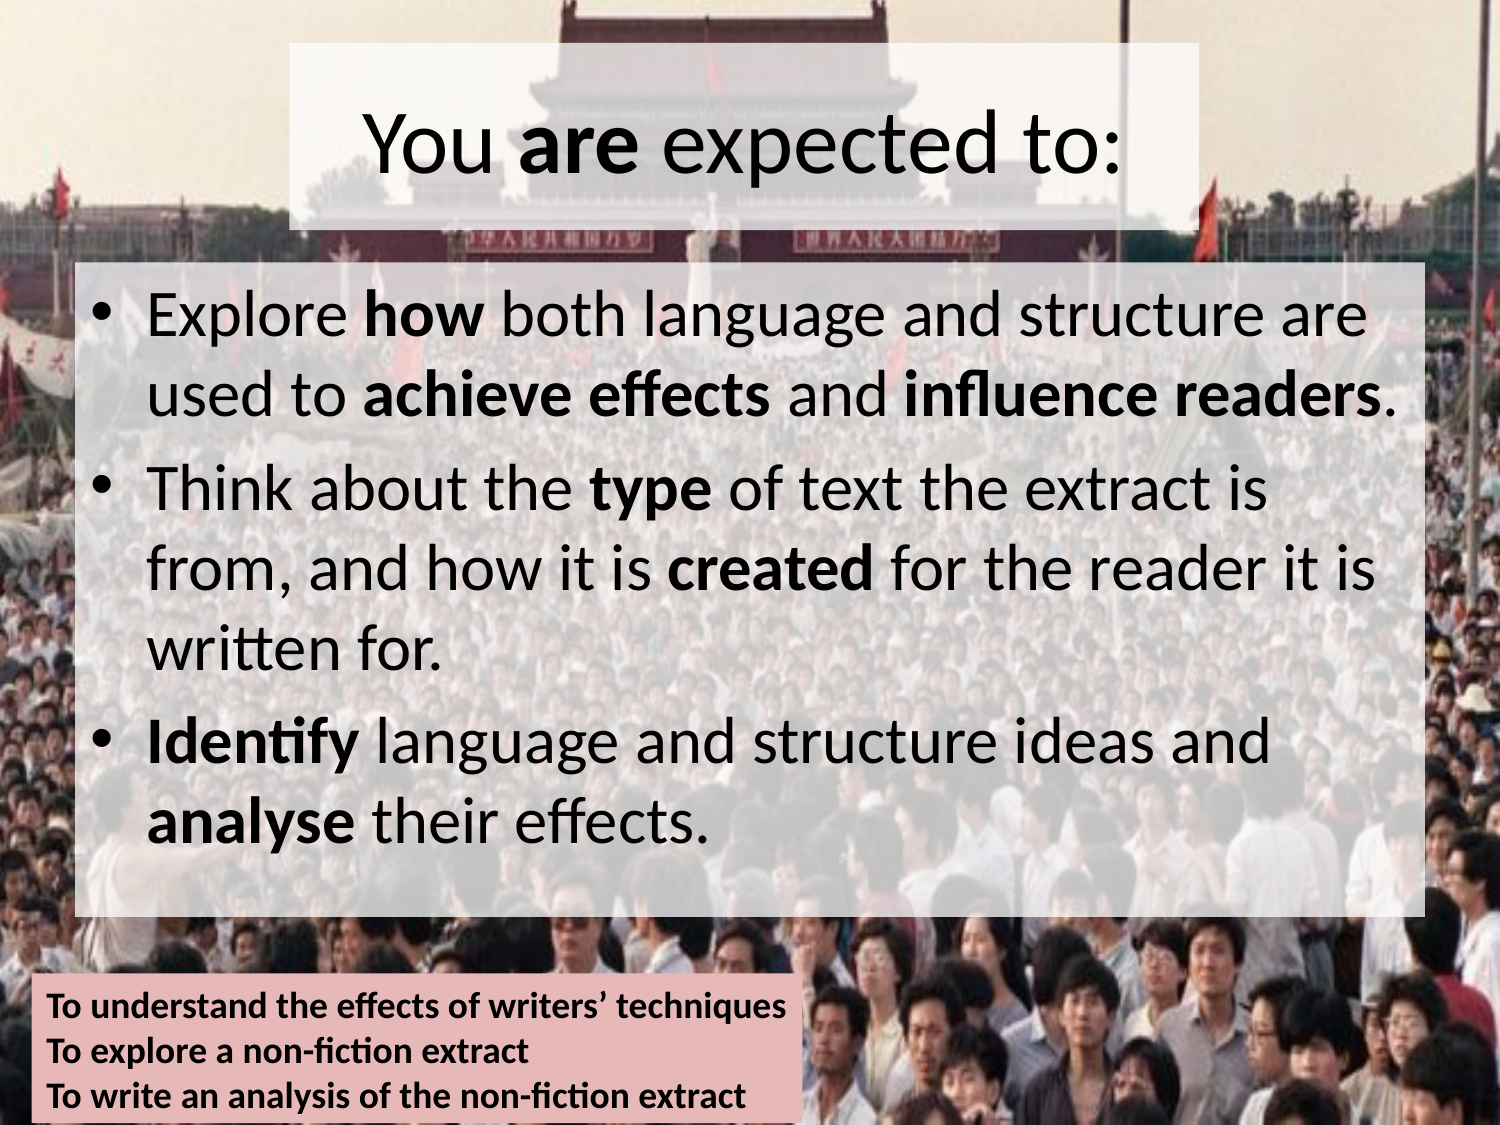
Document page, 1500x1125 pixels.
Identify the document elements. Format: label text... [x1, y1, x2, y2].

picture [0, 0, 1500, 1125]
list Explore how both language and structure are used to achieve effects and influence readers. Think about the type of text the extract is from, and how it is created for the reader it is written for. Identify language and structure ideas and analyse their effects. [75, 262, 1425, 917]
title You are expected to: [289, 42, 1199, 231]
text_box To understand the effects of writers’ techniques To explore a non-fiction extract To write an analysis of the non-fiction extract [31, 973, 803, 1124]
